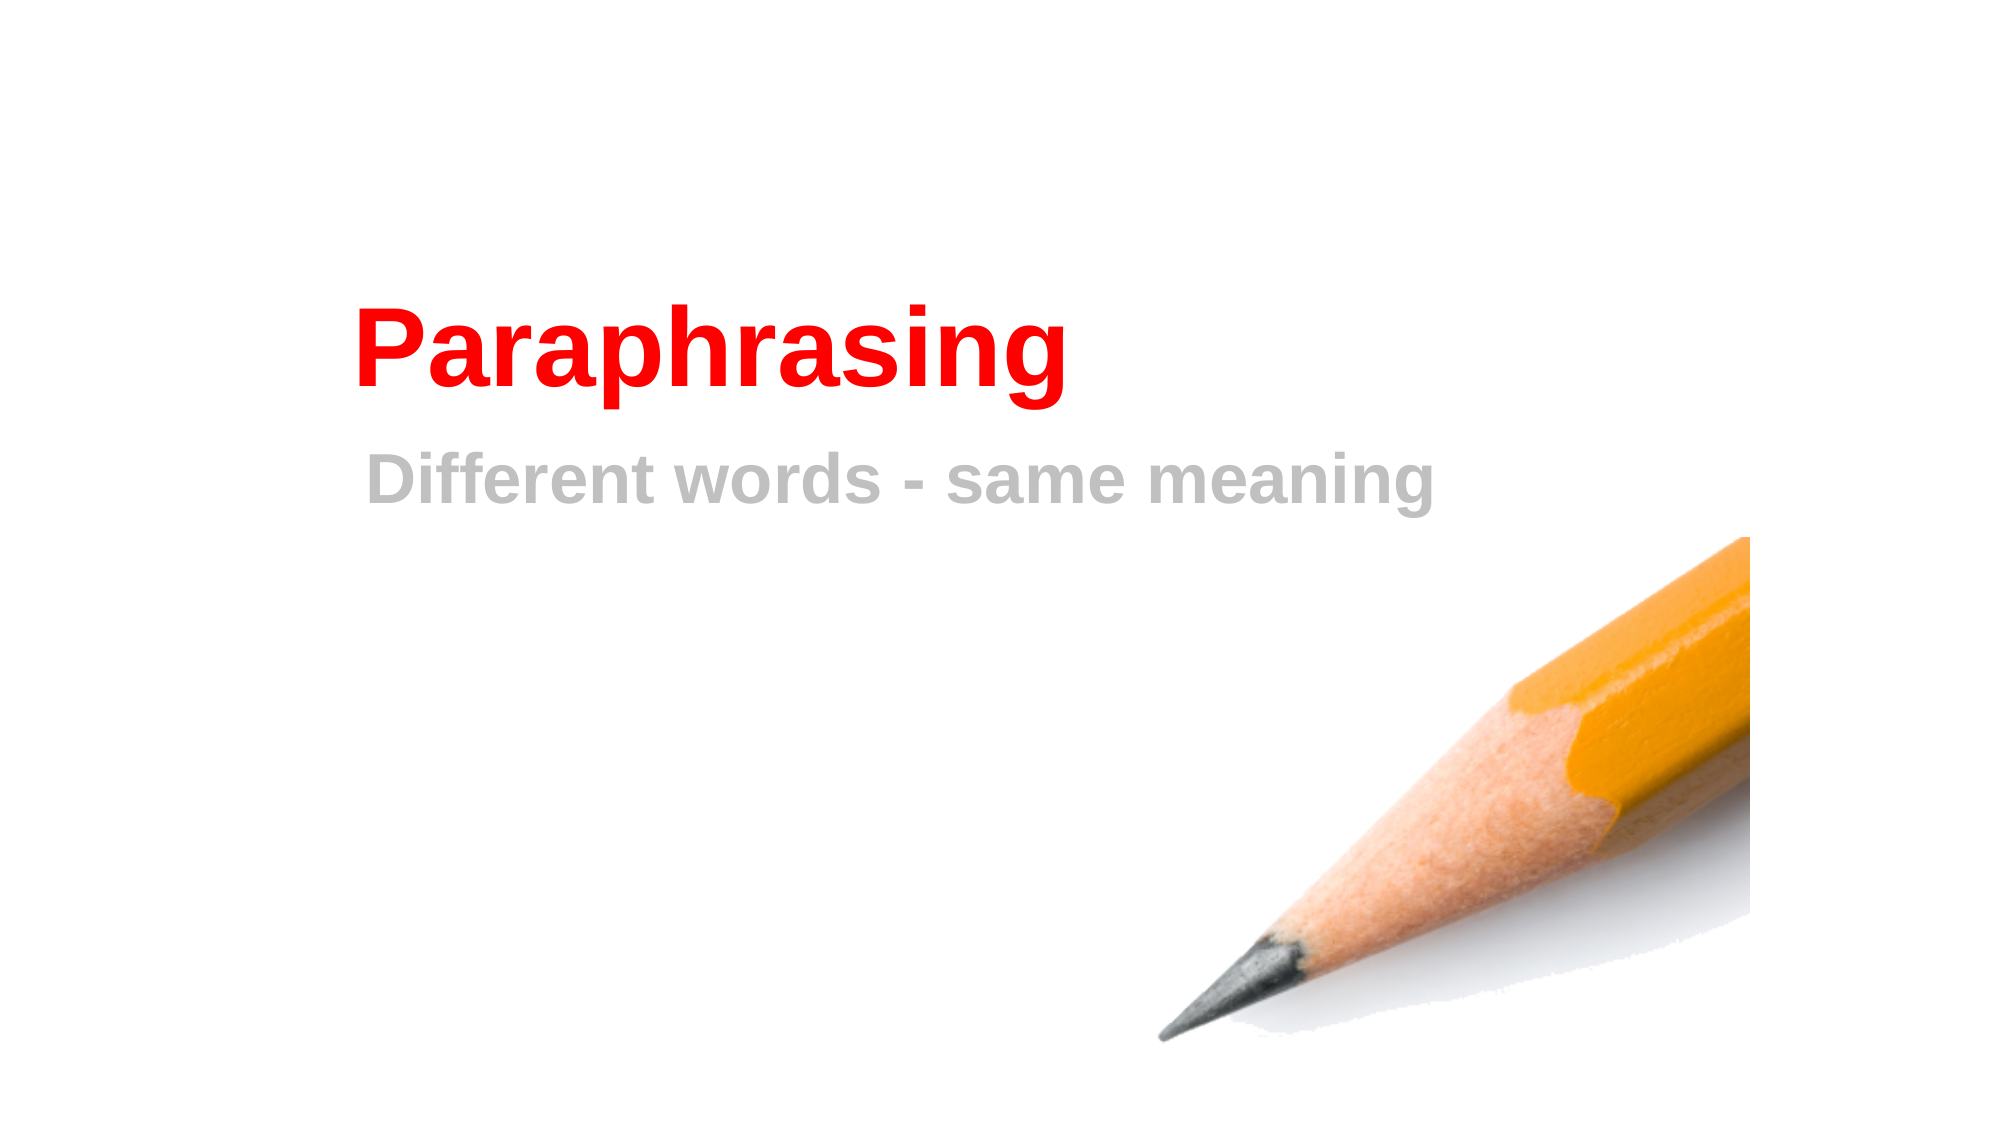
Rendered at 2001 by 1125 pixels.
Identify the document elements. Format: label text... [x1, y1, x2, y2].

subtitle Different words - same meaning [350, 425, 1488, 713]
title Paraphrasing [337, 221, 1613, 463]
picture [1155, 537, 1751, 1047]
